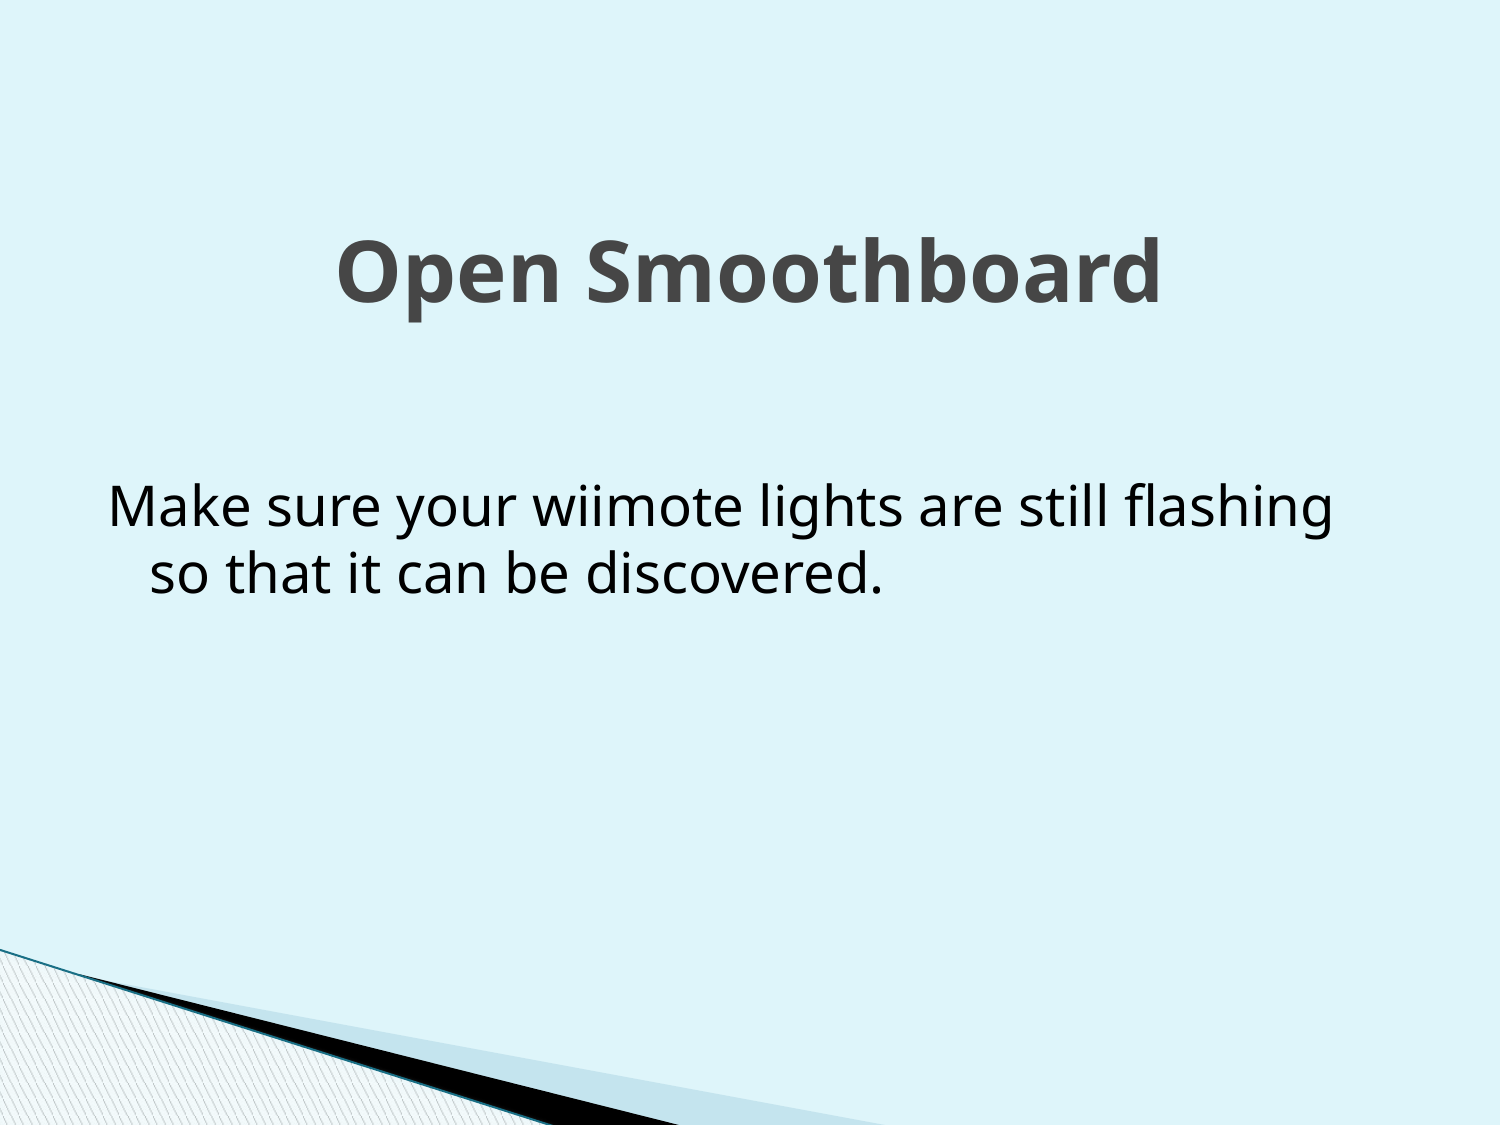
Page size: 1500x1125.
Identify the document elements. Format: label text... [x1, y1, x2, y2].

title Open Smoothboard [75, 149, 1425, 388]
list Make sure your wiimote lights are still flashing so that it can be discovered. [75, 462, 1425, 986]
